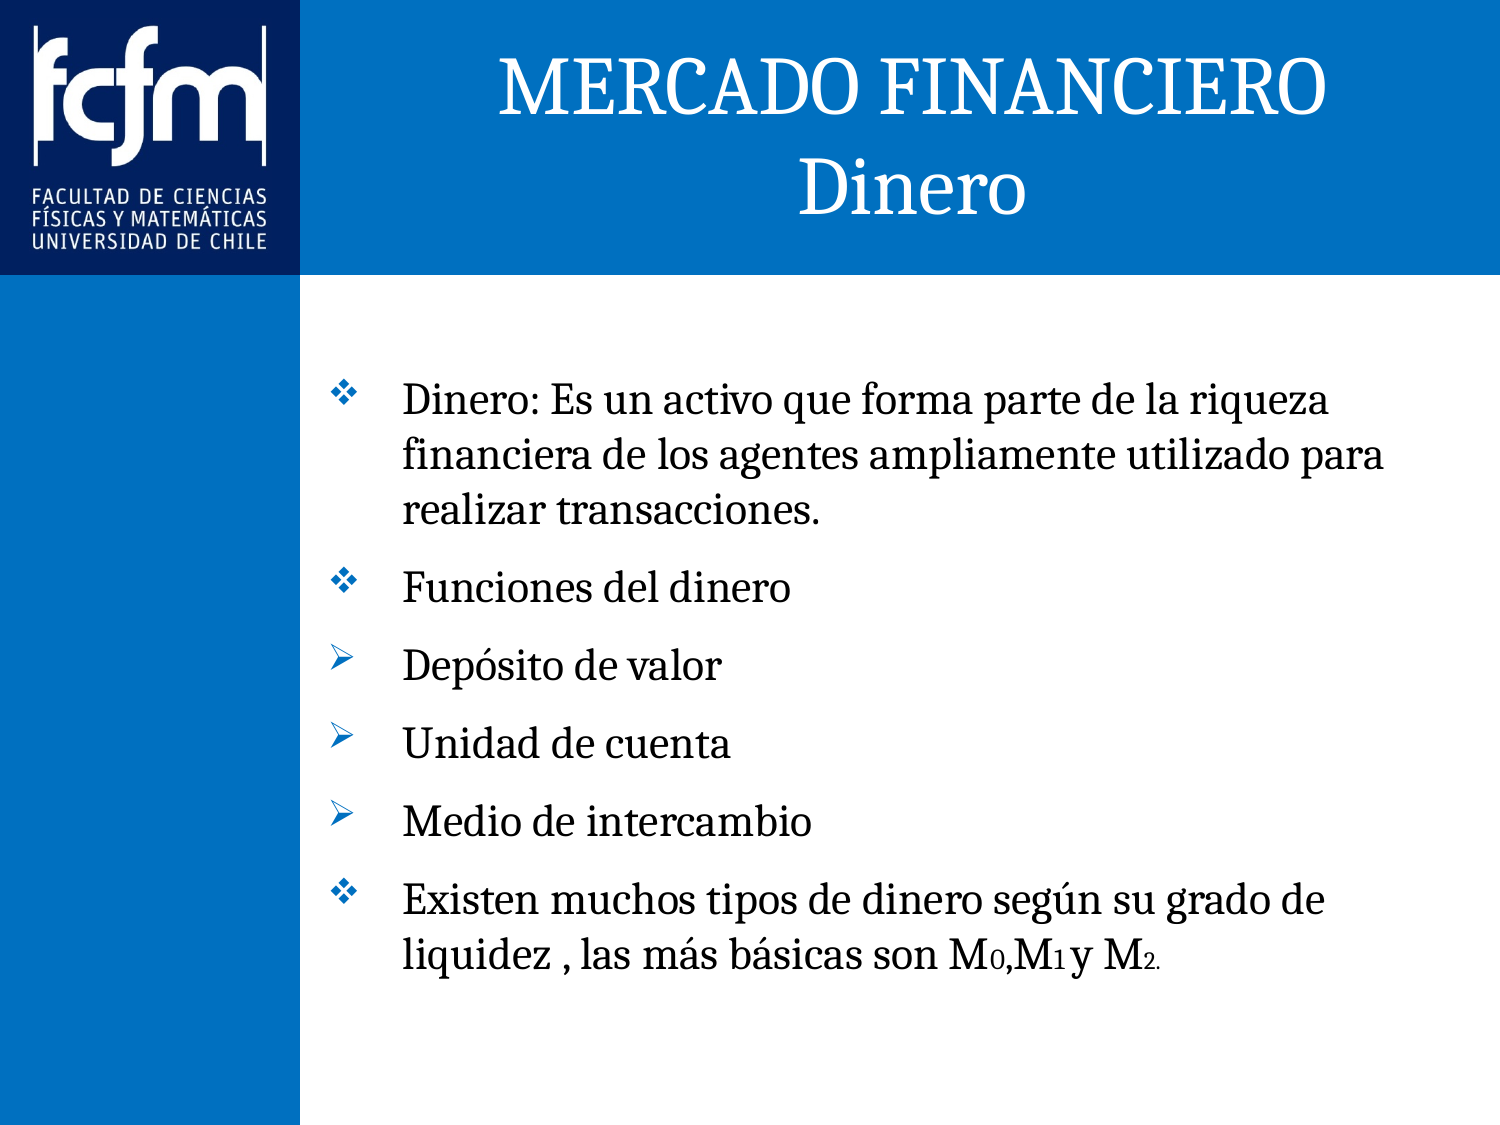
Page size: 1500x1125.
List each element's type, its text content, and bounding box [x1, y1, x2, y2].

text_box Dinero: Es un activo que forma parte de la riqueza financiera de los agentes ampliamente utilizado para realizar transacciones. Funciones del dinero Depósito de valor Unidad de cuenta Medio de intercambio Existen muchos tipos de dinero según su grado de liquidez , las más básicas son M0,M1 y M2. [312, 361, 1416, 1029]
picture [29, 18, 272, 254]
text_box MERCADO FINANCIERO Dinero [399, 37, 1425, 225]
